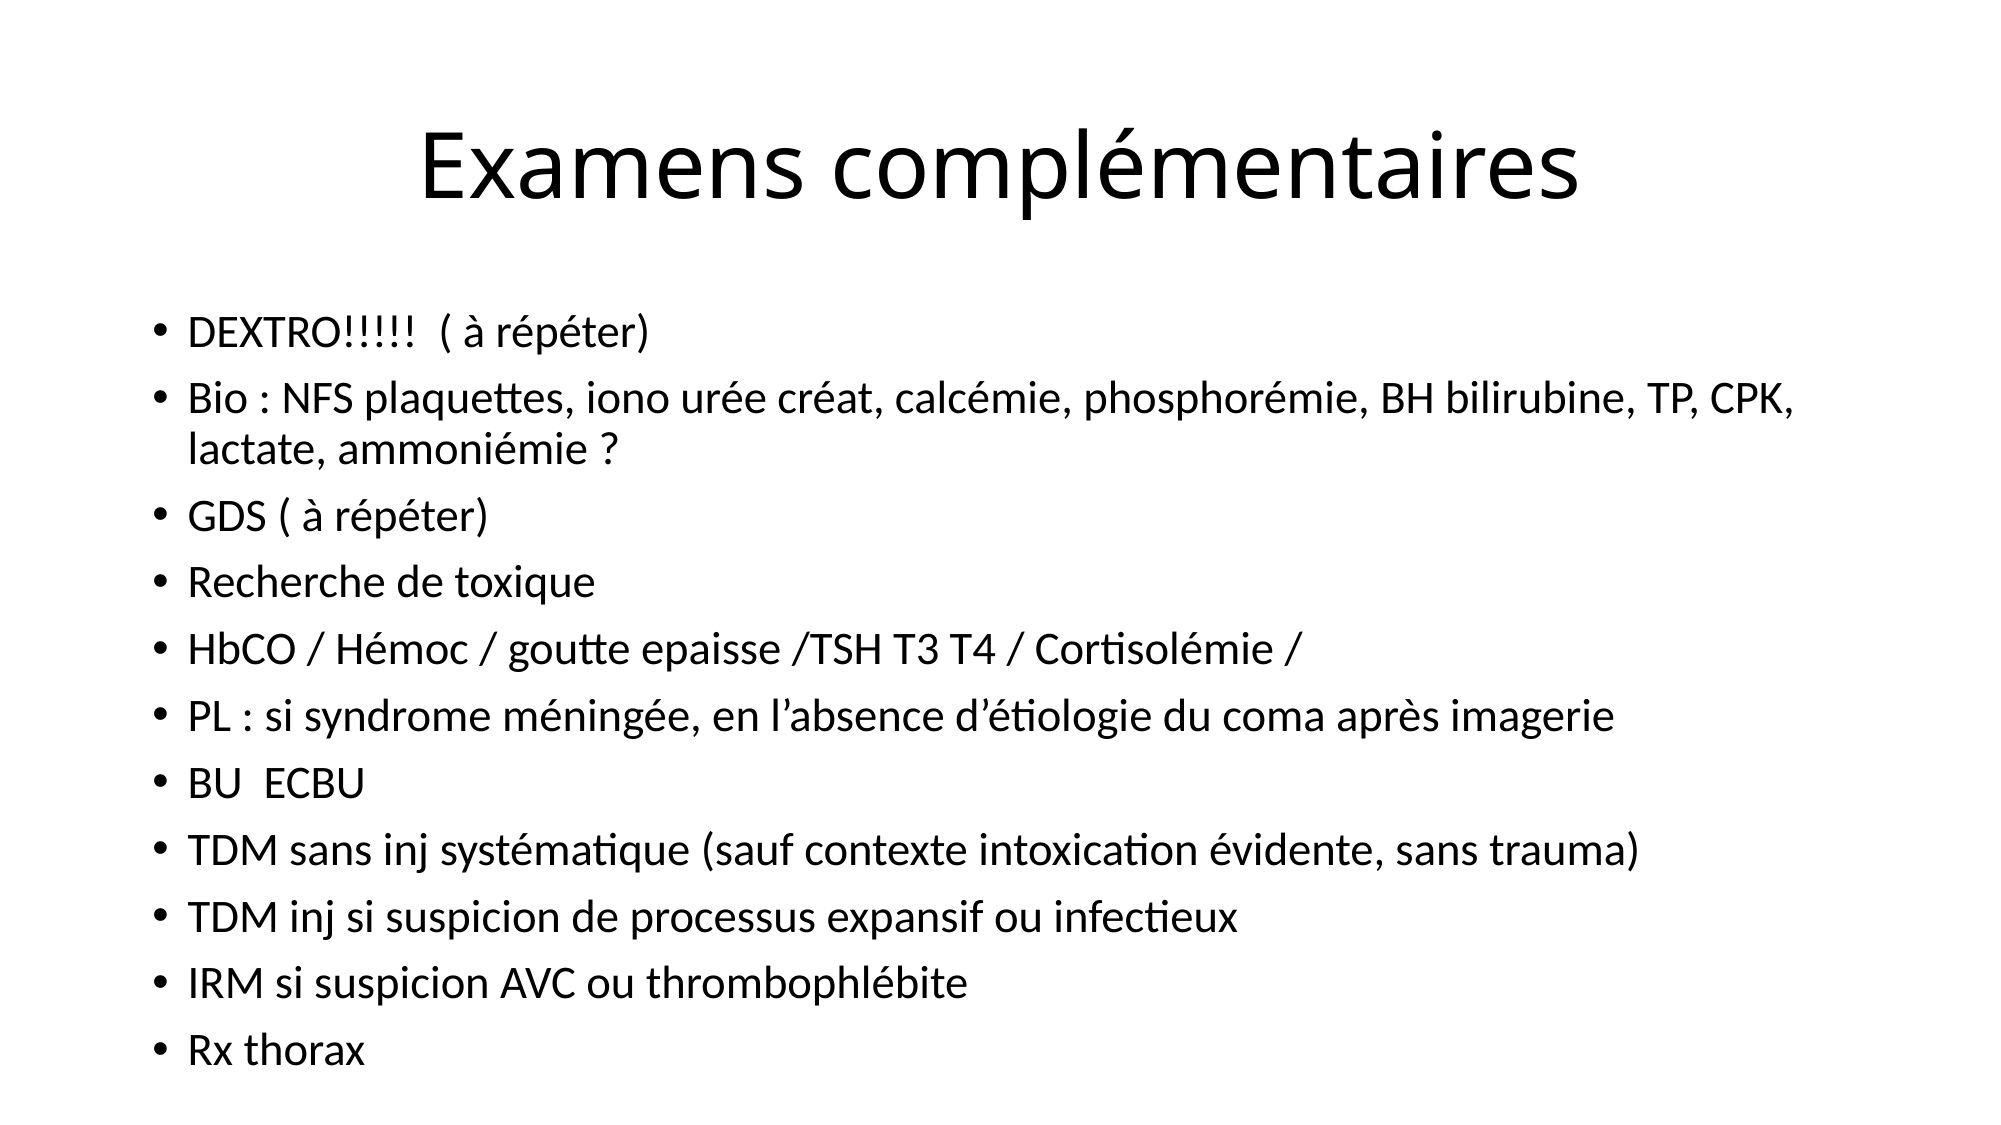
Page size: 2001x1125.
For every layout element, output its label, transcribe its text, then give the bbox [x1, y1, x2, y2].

title Examens complémentaires [137, 59, 1863, 278]
list DEXTRO!!!!! ( à répéter) Bio : NFS plaquettes, iono urée créat, calcémie, phosphorémie, BH bilirubine, TP, CPK, lactate, ammoniémie ? GDS ( à répéter) Recherche de toxique HbCO / Hémoc / goutte epaisse /TSH T3 T4 / Cortisolémie / PL : si syndrome méningée, en l’absence d’étiologie du coma après imagerie BU ECBU TDM sans inj systématique (sauf contexte intoxication évidente, sans trauma) TDM inj si suspicion de processus expansif ou infectieux IRM si suspicion AVC ou thrombophlébite Rx thorax [137, 299, 1863, 1092]
